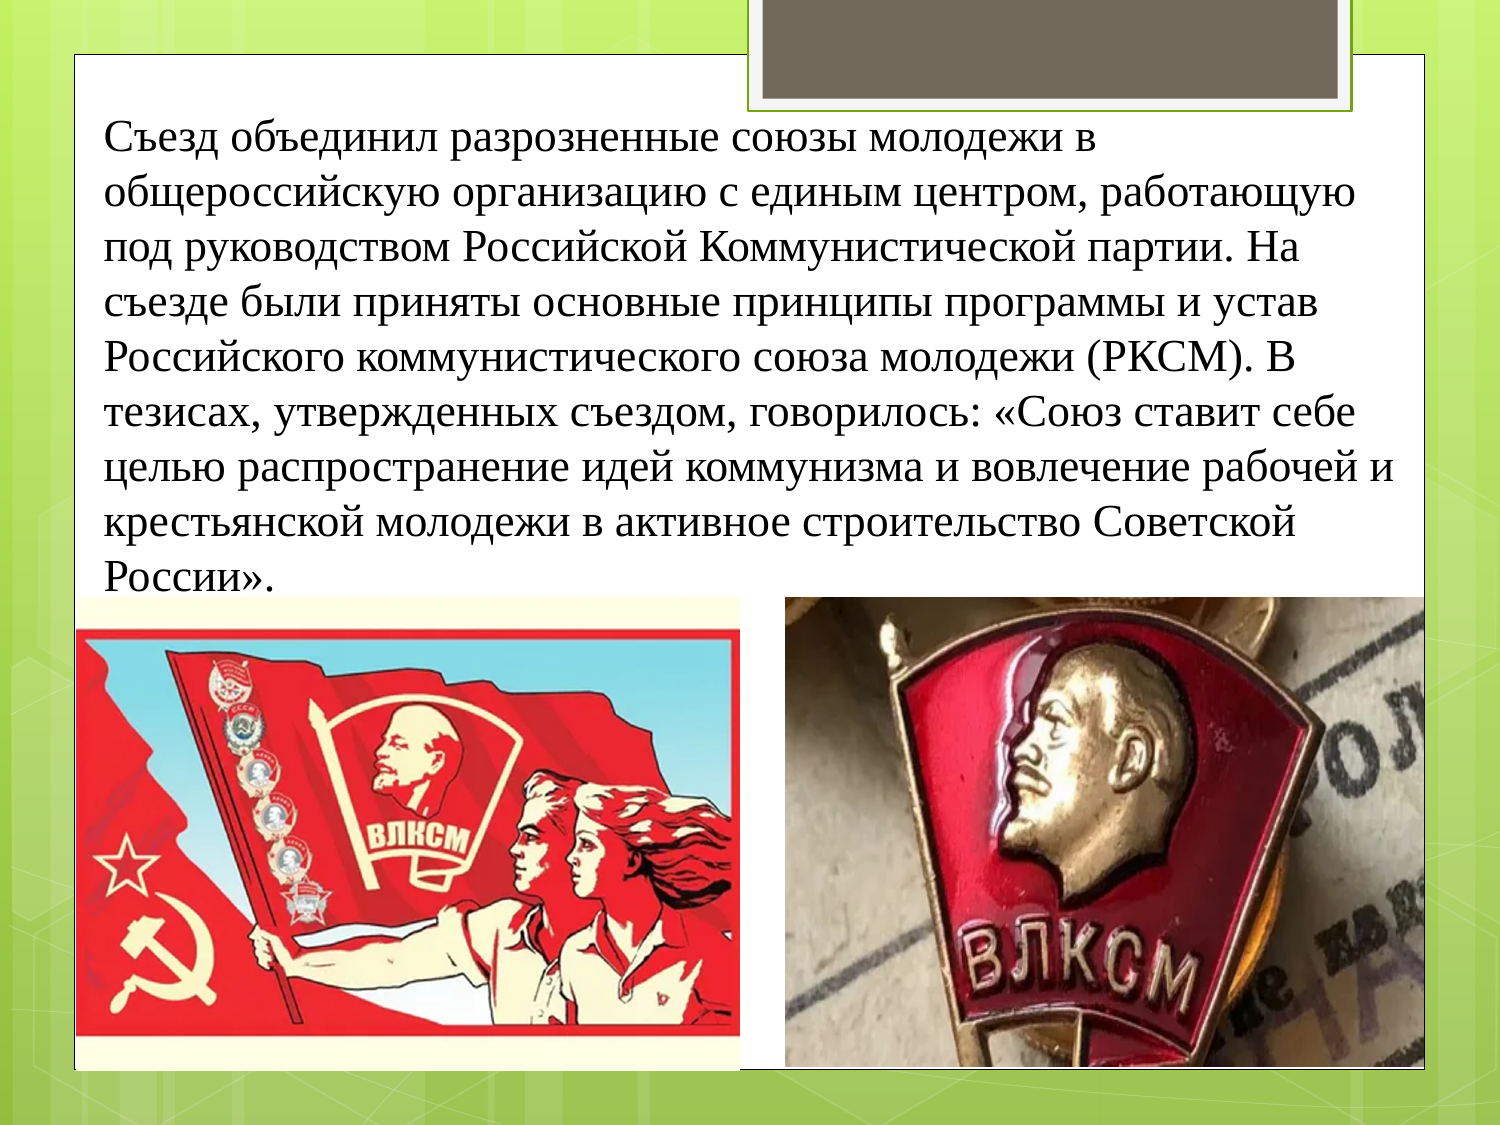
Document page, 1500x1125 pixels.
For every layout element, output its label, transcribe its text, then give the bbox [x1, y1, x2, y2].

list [76, 597, 740, 1071]
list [785, 597, 1424, 1068]
title Съезд объединил разрозненные союзы молодежи в общероссийскую организацию с единым центром, работающую под руководством Российской Коммунистической партии. На съезде были приняты основные принципы программы и устав Российского коммунистического союза молодежи (РКСМ). В тезисах, утвержденных съездом, говорилось: «Союз ставит себе целью распространение идей коммунизма и вовлечение рабочей и крестьянской молодежи в активное строительство Советской России». [88, 420, 1439, 609]
